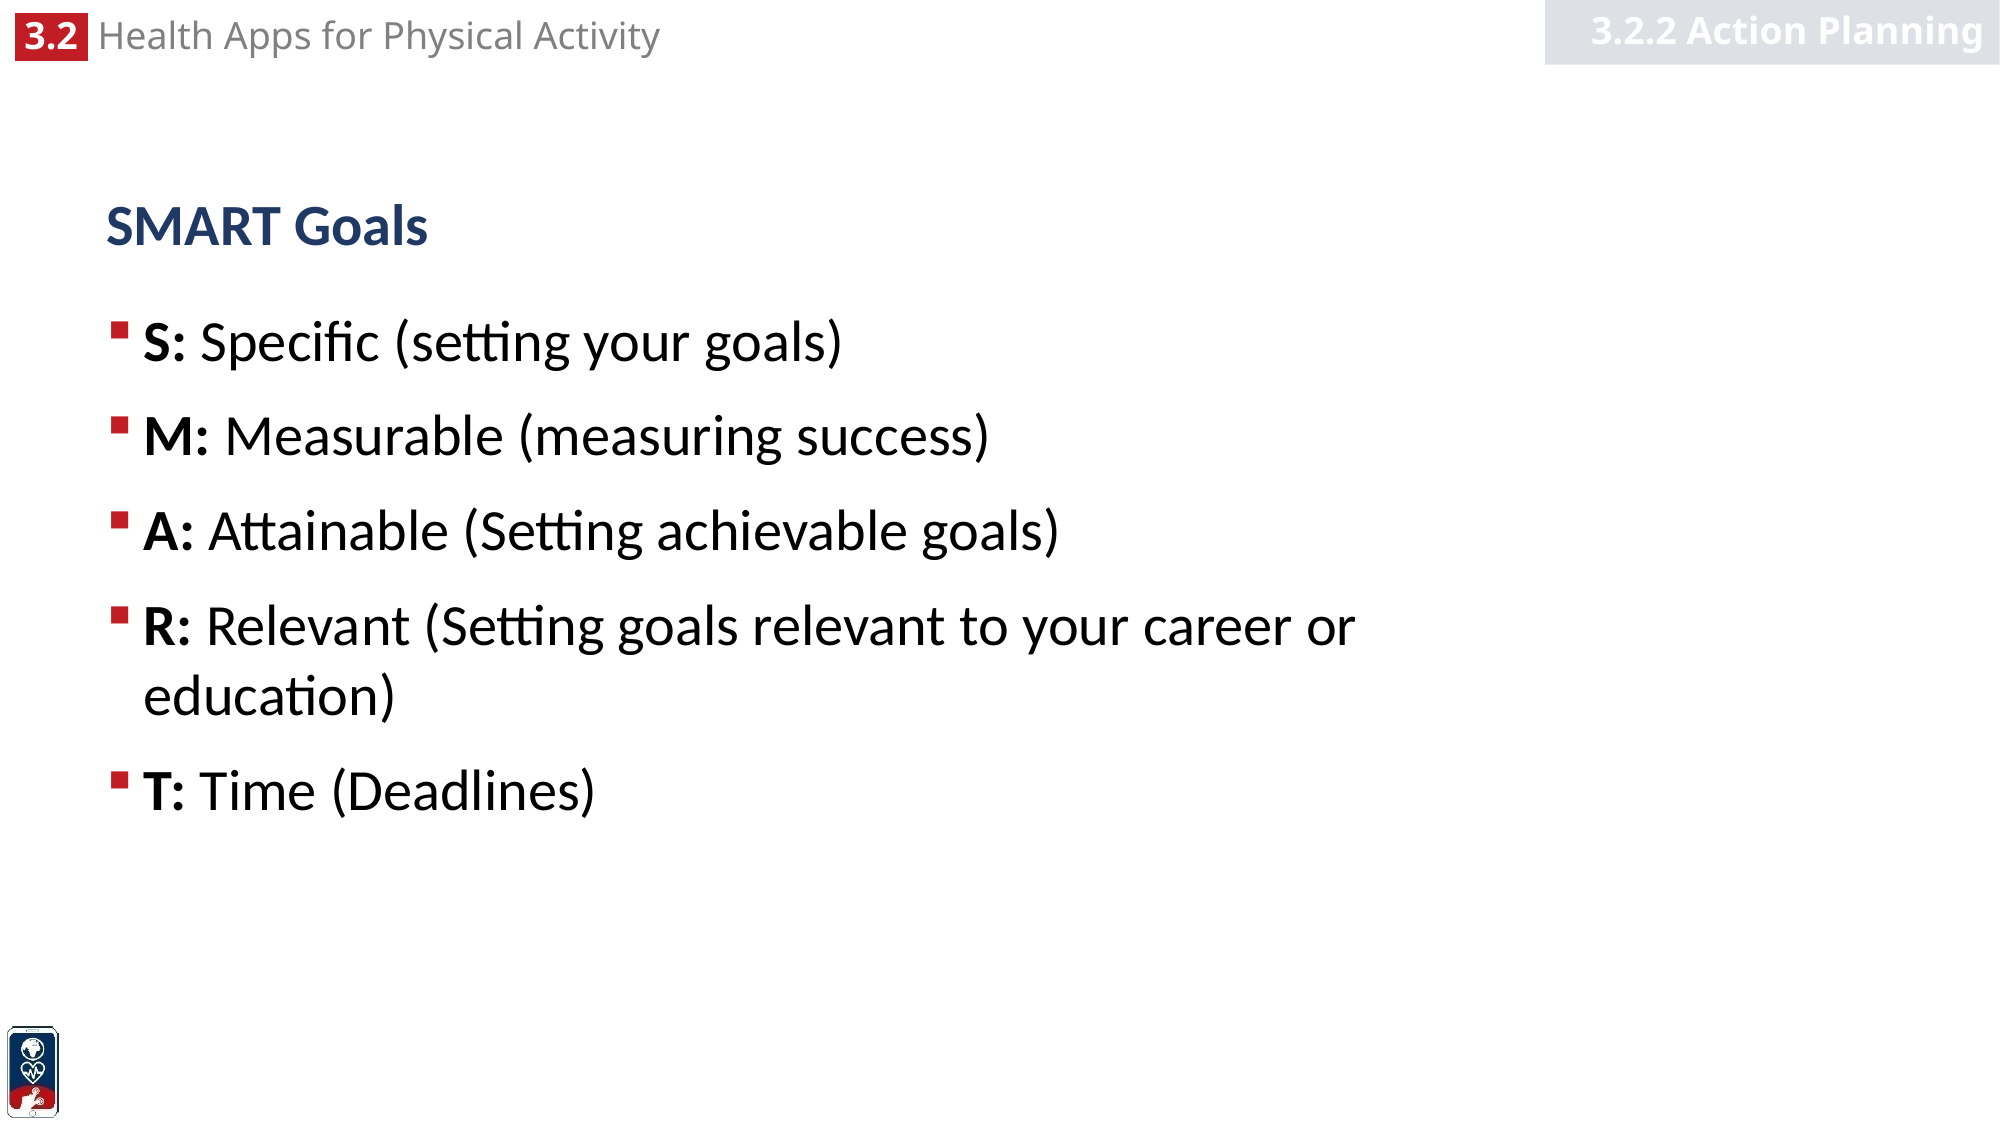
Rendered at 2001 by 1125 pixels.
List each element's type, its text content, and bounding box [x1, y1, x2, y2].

list S: Specific (setting your goals) M: Measurable (measuring success) A: Attainable (Setting achievable goals) R: Relevant (Setting goals relevant to your career or education) T: Time (Deadlines) [91, 295, 1583, 1094]
text_box 3.2.2 Action Planning [1545, 0, 2000, 65]
picture [7, 1026, 59, 1118]
title SMART Goals [91, 177, 1906, 277]
